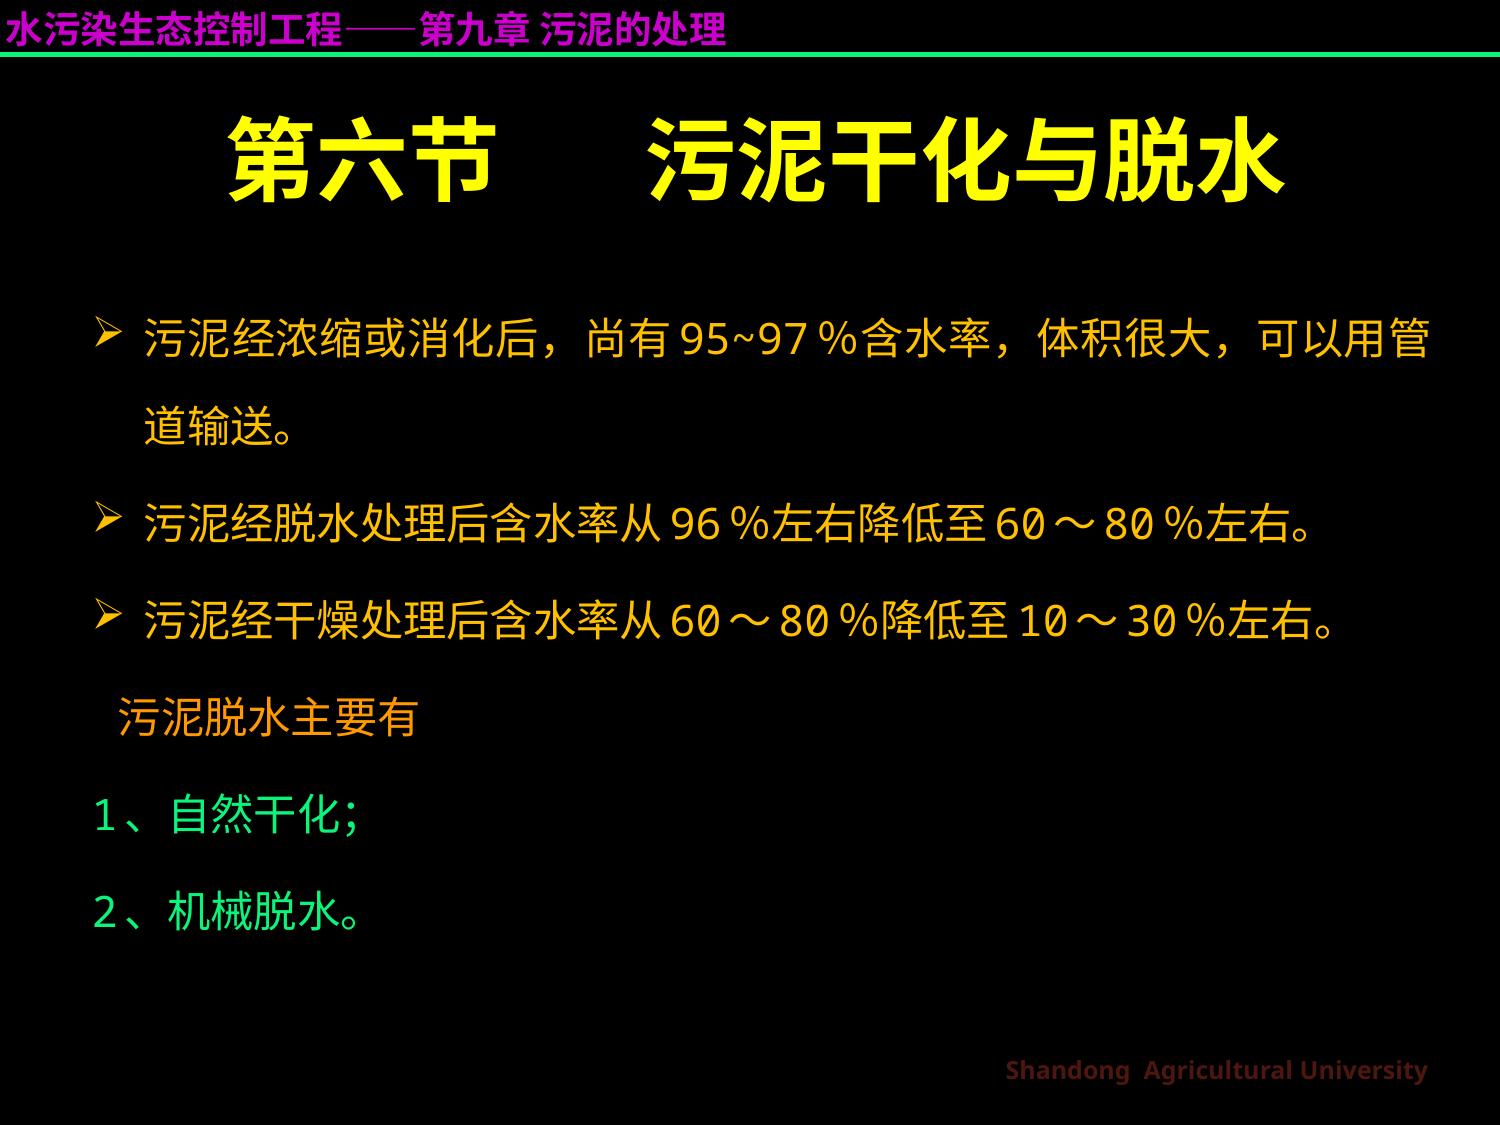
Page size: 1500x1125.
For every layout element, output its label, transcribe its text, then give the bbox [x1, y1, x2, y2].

title 第六节 污泥干化与脱水 [75, 101, 1438, 215]
list 污泥经浓缩或消化后，尚有95~97％含水率，体积很大，可以用管道输送。 污泥经脱水处理后含水率从96％左右降低至60～80％左右。 污泥经干燥处理后含水率从60～80％降低至10～30％左右。 污泥脱水主要有 1、自然干化； 2、机械脱水。 [76, 267, 1447, 965]
